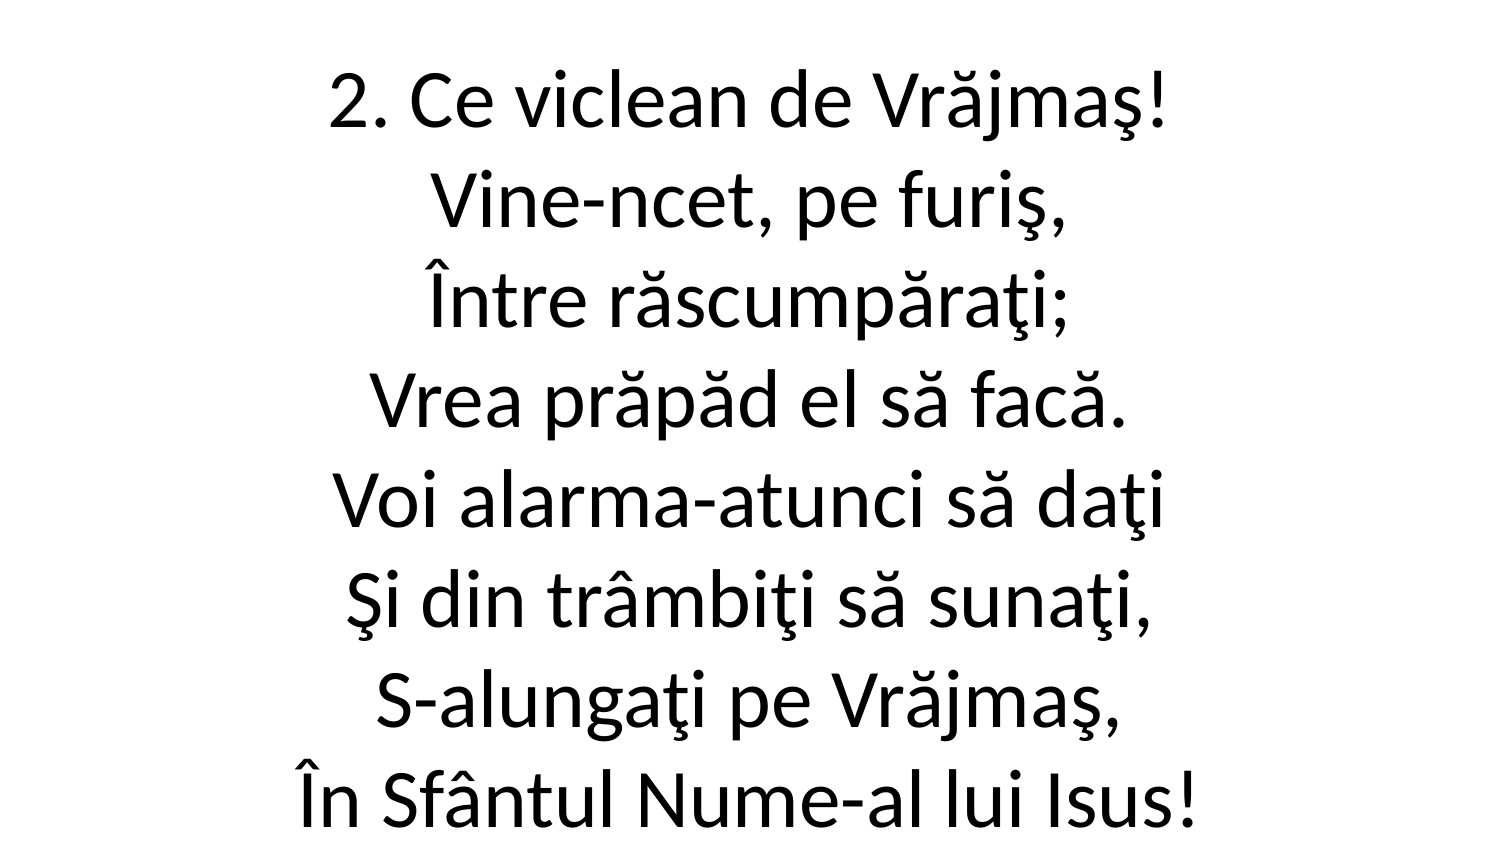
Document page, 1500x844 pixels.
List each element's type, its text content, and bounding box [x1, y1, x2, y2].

text_box 2. Ce viclean de Vrăjmaş! Vine-ncet, pe furiş, Între răscumpăraţi; Vrea prăpăd el să facă. Voi alarma-atunci să daţi Şi din trâmbiţi să sunaţi, S-alungaţi pe Vrăjmaş, În Sfântul Nume-al lui Isus! [283, 0, 1217, 844]
